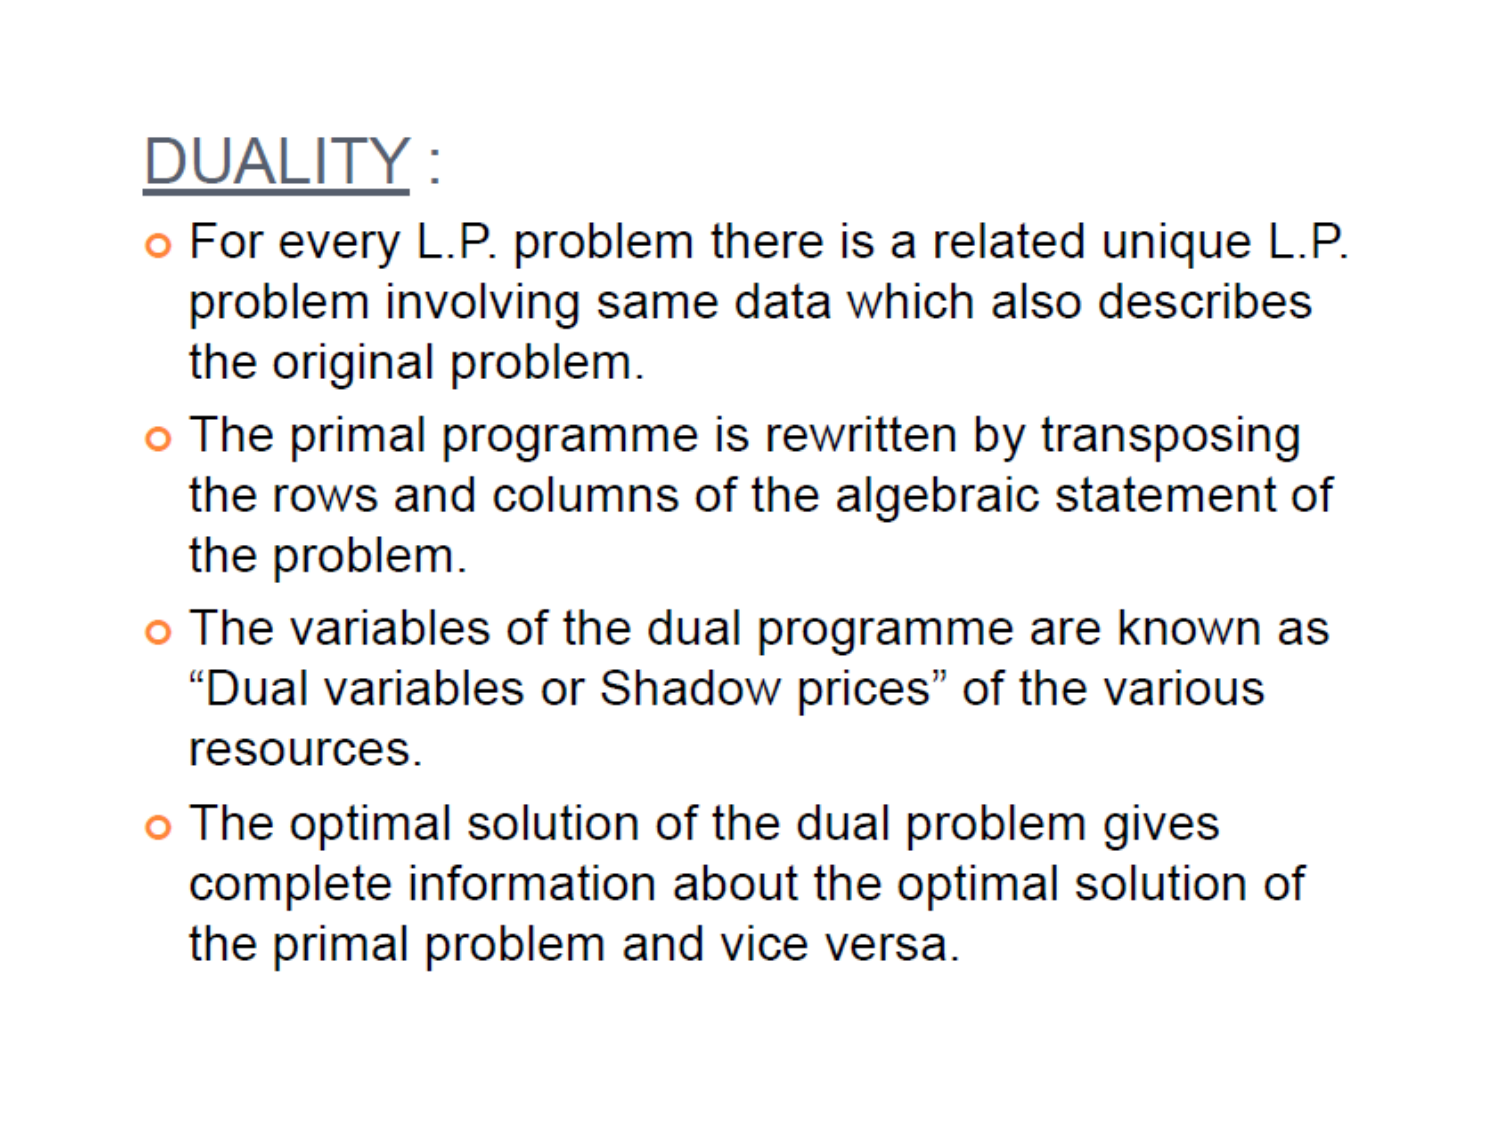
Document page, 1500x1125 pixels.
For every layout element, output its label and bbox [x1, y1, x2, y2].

picture [118, 120, 1382, 1005]
